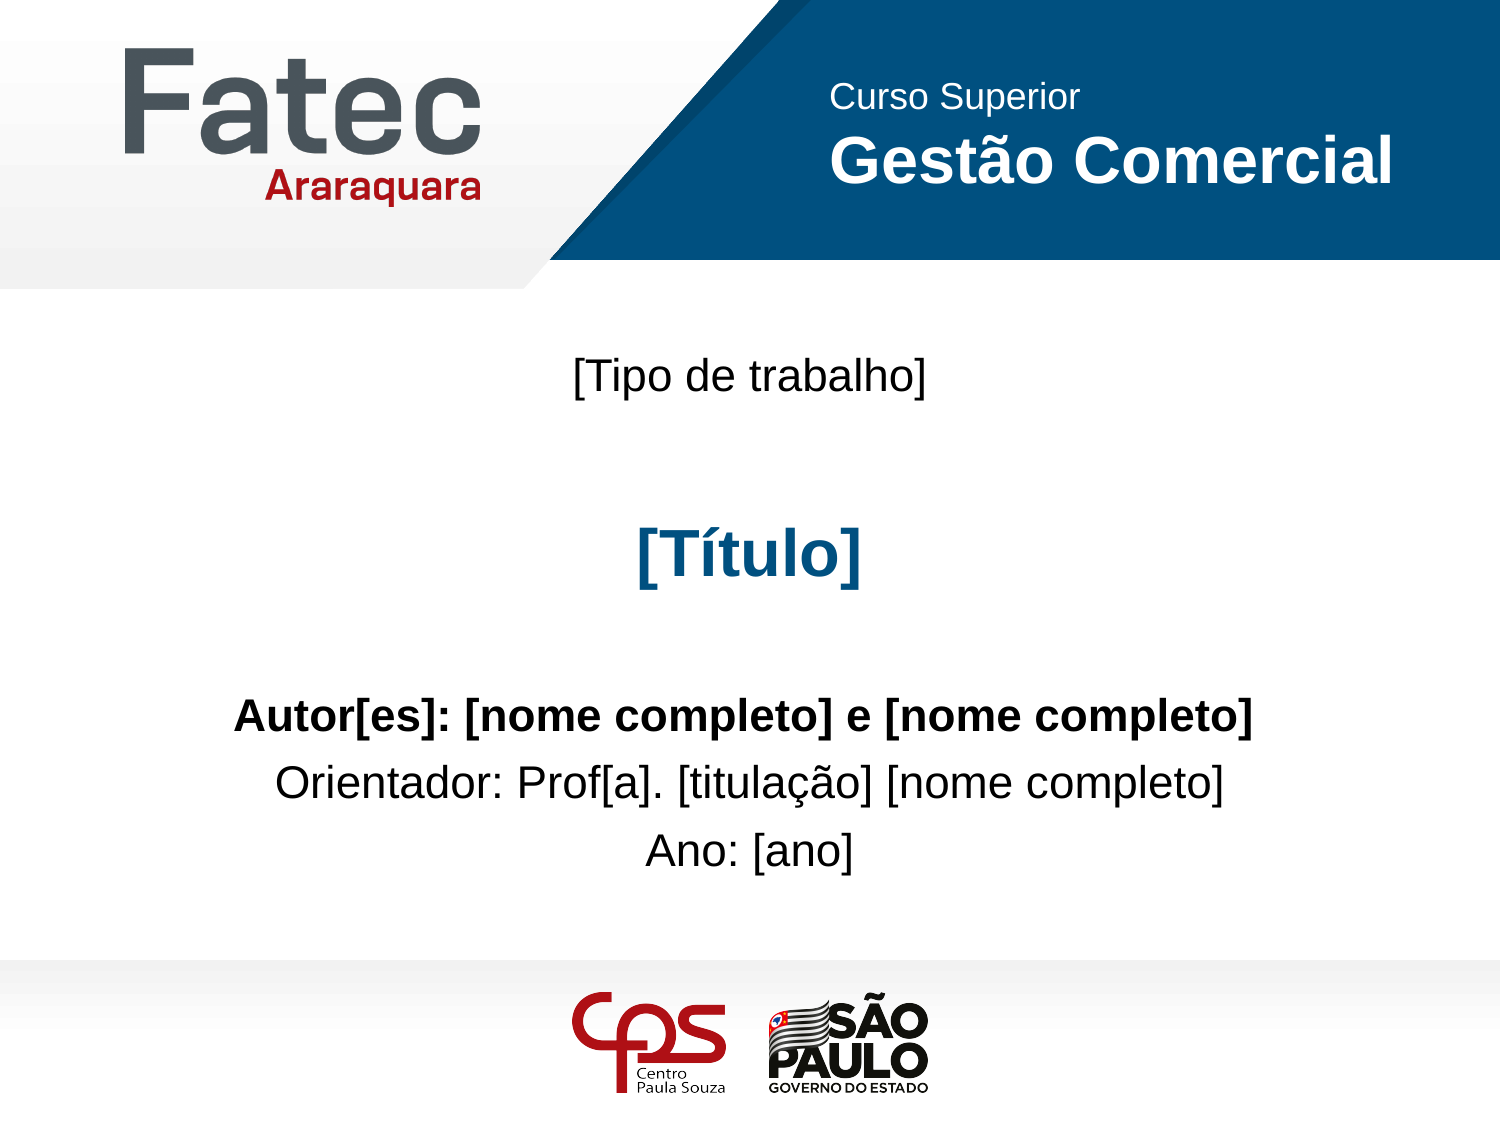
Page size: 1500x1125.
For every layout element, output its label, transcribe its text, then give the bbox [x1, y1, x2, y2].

picture [769, 992, 928, 1093]
text_box Autor[es]: [nome completo] e [nome completo] Orientador: Prof[a]. [titulação] [nome completo] Ano: [ano] [100, 685, 1400, 926]
picture [125, 48, 480, 207]
text_box [Tipo de trabalho] [100, 345, 1400, 414]
text_box [Título] [100, 431, 1400, 668]
picture [572, 992, 726, 1093]
